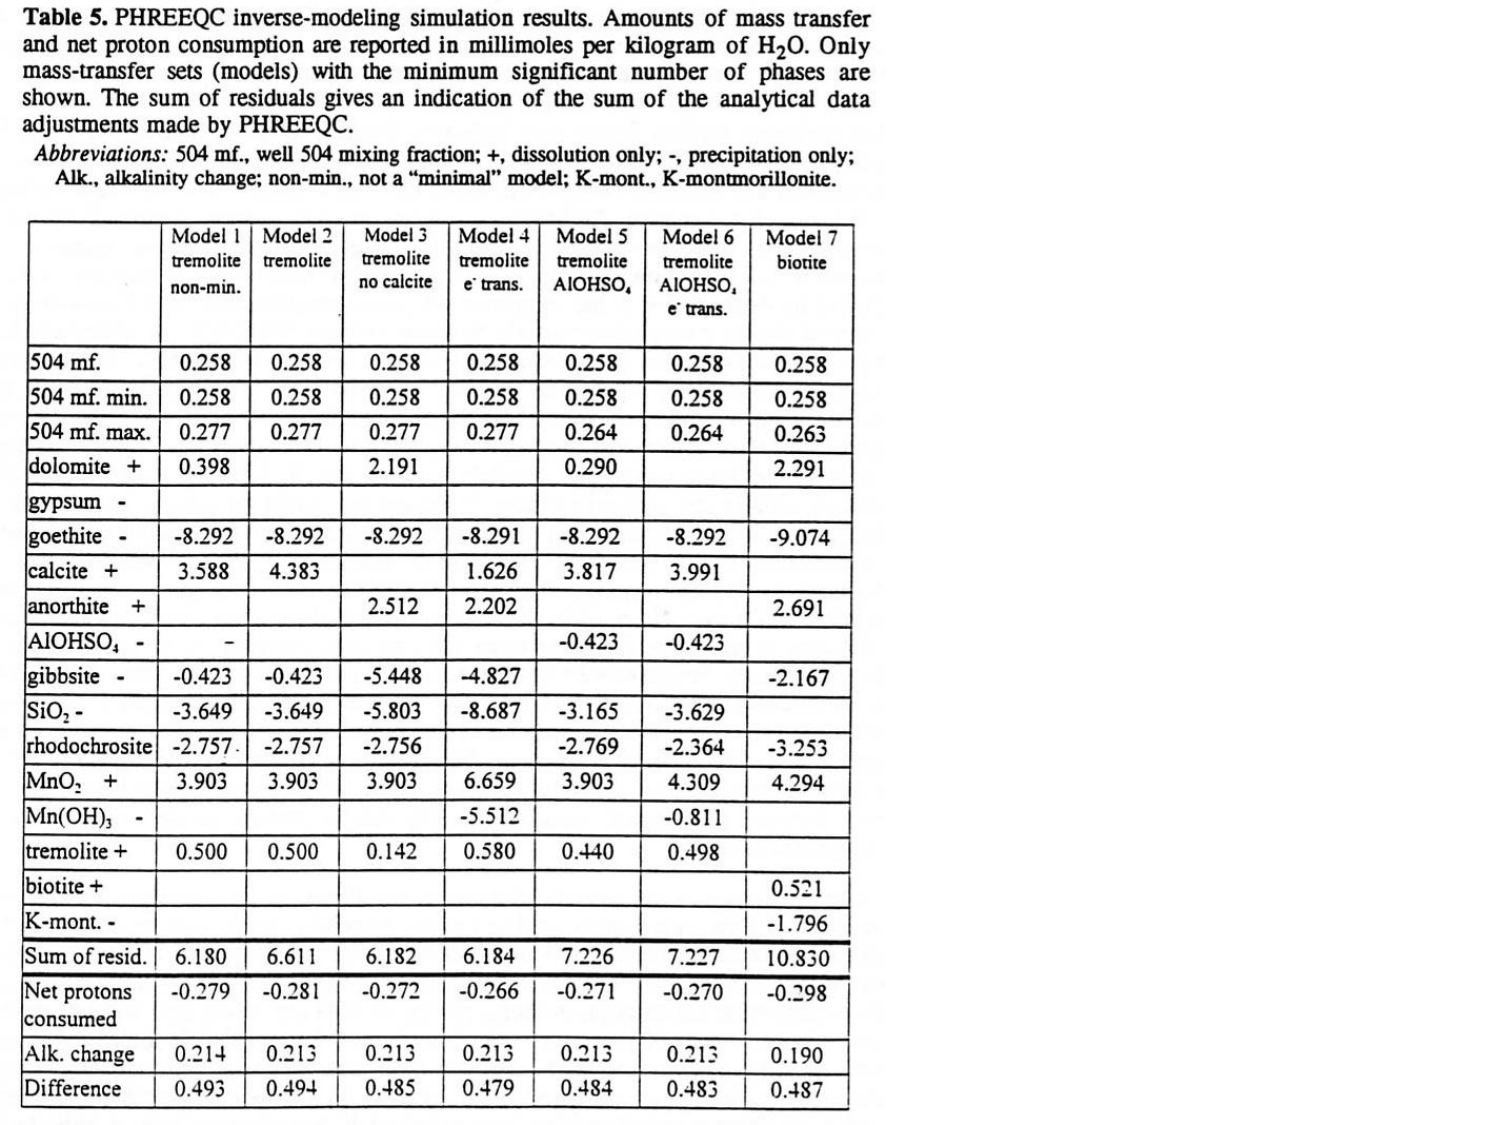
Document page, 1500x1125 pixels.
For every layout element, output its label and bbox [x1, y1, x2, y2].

picture [0, 0, 886, 1125]
